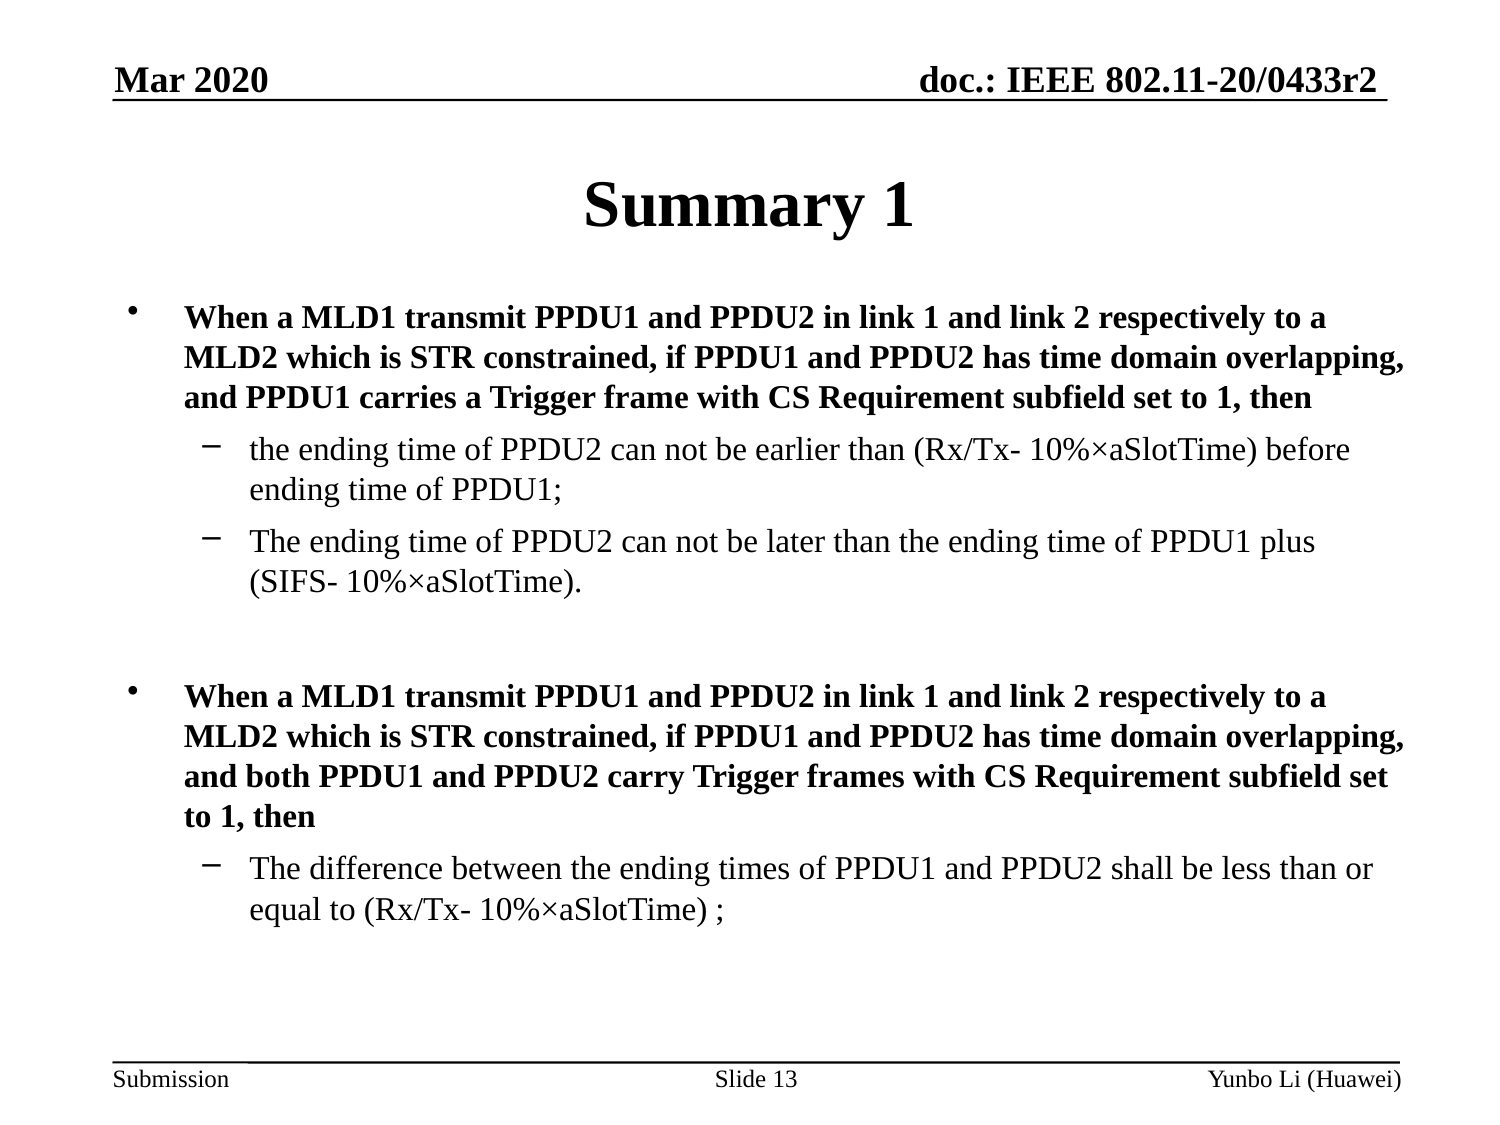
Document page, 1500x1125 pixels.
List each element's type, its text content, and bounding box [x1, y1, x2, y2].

footer Yunbo Li (Huawei) [1204, 1061, 1402, 1093]
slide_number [114, 54, 271, 101]
title Summary 1 [112, 112, 1388, 288]
slide_number Slide 13 [712, 1061, 800, 1093]
list When a MLD1 transmit PPDU1 and PPDU2 in link 1 and link 2 respectively to a MLD2 which is STR constrained, if PPDU1 and PPDU2 has time domain overlapping, and PPDU1 carries a Trigger frame with CS Requirement subfield set to 1, then the ending time of PPDU2 can not be earlier than (Rx/Tx- 10%×aSlotTime) before ending time of PPDU1; The ending time of PPDU2 can not be later than the ending time of PPDU1 plus (SIFS- 10%×aSlotTime). When a MLD1 transmit PPDU1 and PPDU2 in link 1 and link 2 respectively to a MLD2 which is STR constrained, if PPDU1 and PPDU2 has time domain overlapping, and both PPDU1 and PPDU2 carry Trigger frames with CS Requirement subfield set to 1, then The difference between the ending times of PPDU1 and PPDU2 shall be less than or equal to (Rx/Tx- 10%×aSlotTime) ; [112, 287, 1425, 1024]
